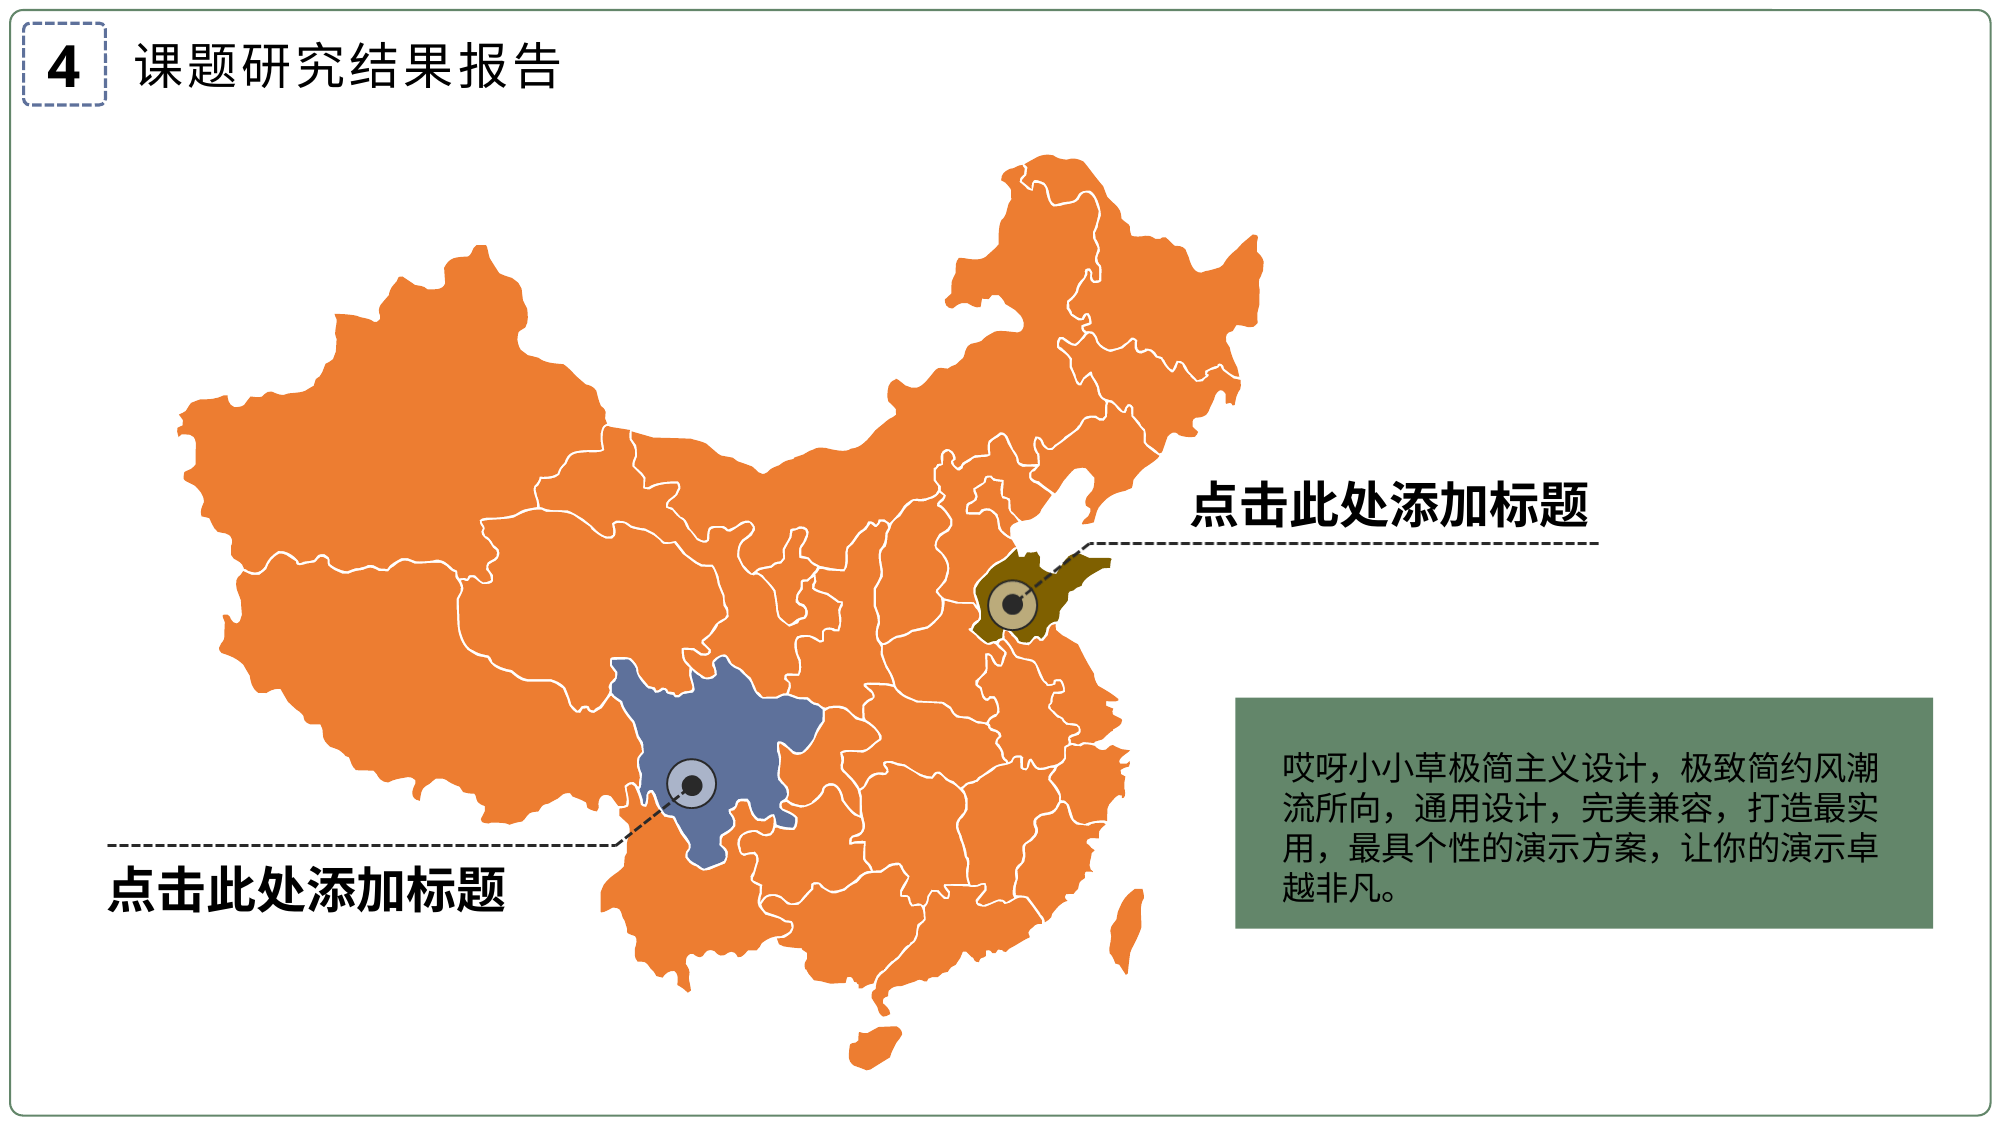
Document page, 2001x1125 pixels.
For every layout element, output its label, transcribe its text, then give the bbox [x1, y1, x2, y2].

text_box [786, 521, 893, 719]
text_box [972, 574, 1003, 643]
text_box [935, 434, 1052, 606]
text_box [968, 477, 1019, 537]
text_box 课题研究结果报告 [106, 22, 590, 107]
text_box 哎呀小小草极简主义设计，极致简约风潮流所向，通用设计，完美兼容，打造最实用，最具个性的演示方案，让你的演示卓越非凡。 [1267, 739, 1913, 915]
text_box 点击此处添加标题 [92, 850, 530, 926]
text_box [1004, 631, 1123, 745]
text_box [876, 492, 951, 644]
text_box [958, 757, 1060, 906]
text_box [1011, 631, 1047, 643]
text_box [9, 8, 1992, 1117]
text_box [851, 762, 968, 906]
picture [106, 757, 717, 847]
text_box [779, 708, 880, 816]
text_box [611, 656, 823, 869]
text_box [1031, 402, 1160, 525]
text_box [535, 426, 842, 697]
text_box [977, 640, 1079, 769]
text_box [882, 600, 1005, 723]
text_box [1015, 803, 1106, 923]
text_box [757, 528, 818, 625]
text_box 点击此处添加标题 [1174, 466, 1614, 542]
text_box [1050, 744, 1131, 824]
text_box [219, 553, 642, 757]
text_box [761, 865, 924, 989]
text_box [1022, 154, 1264, 381]
text_box [600, 801, 792, 993]
text_box [848, 1026, 903, 1071]
picture [987, 542, 1599, 631]
text_box [871, 884, 1042, 1017]
text_box [458, 509, 727, 711]
text_box [1059, 333, 1241, 454]
text_box [842, 684, 1006, 789]
text_box [177, 245, 608, 583]
text_box 4 [22, 22, 107, 107]
text_box [1235, 697, 1934, 929]
text_box [739, 785, 871, 904]
text_box [1109, 888, 1144, 975]
text_box [631, 164, 1106, 574]
